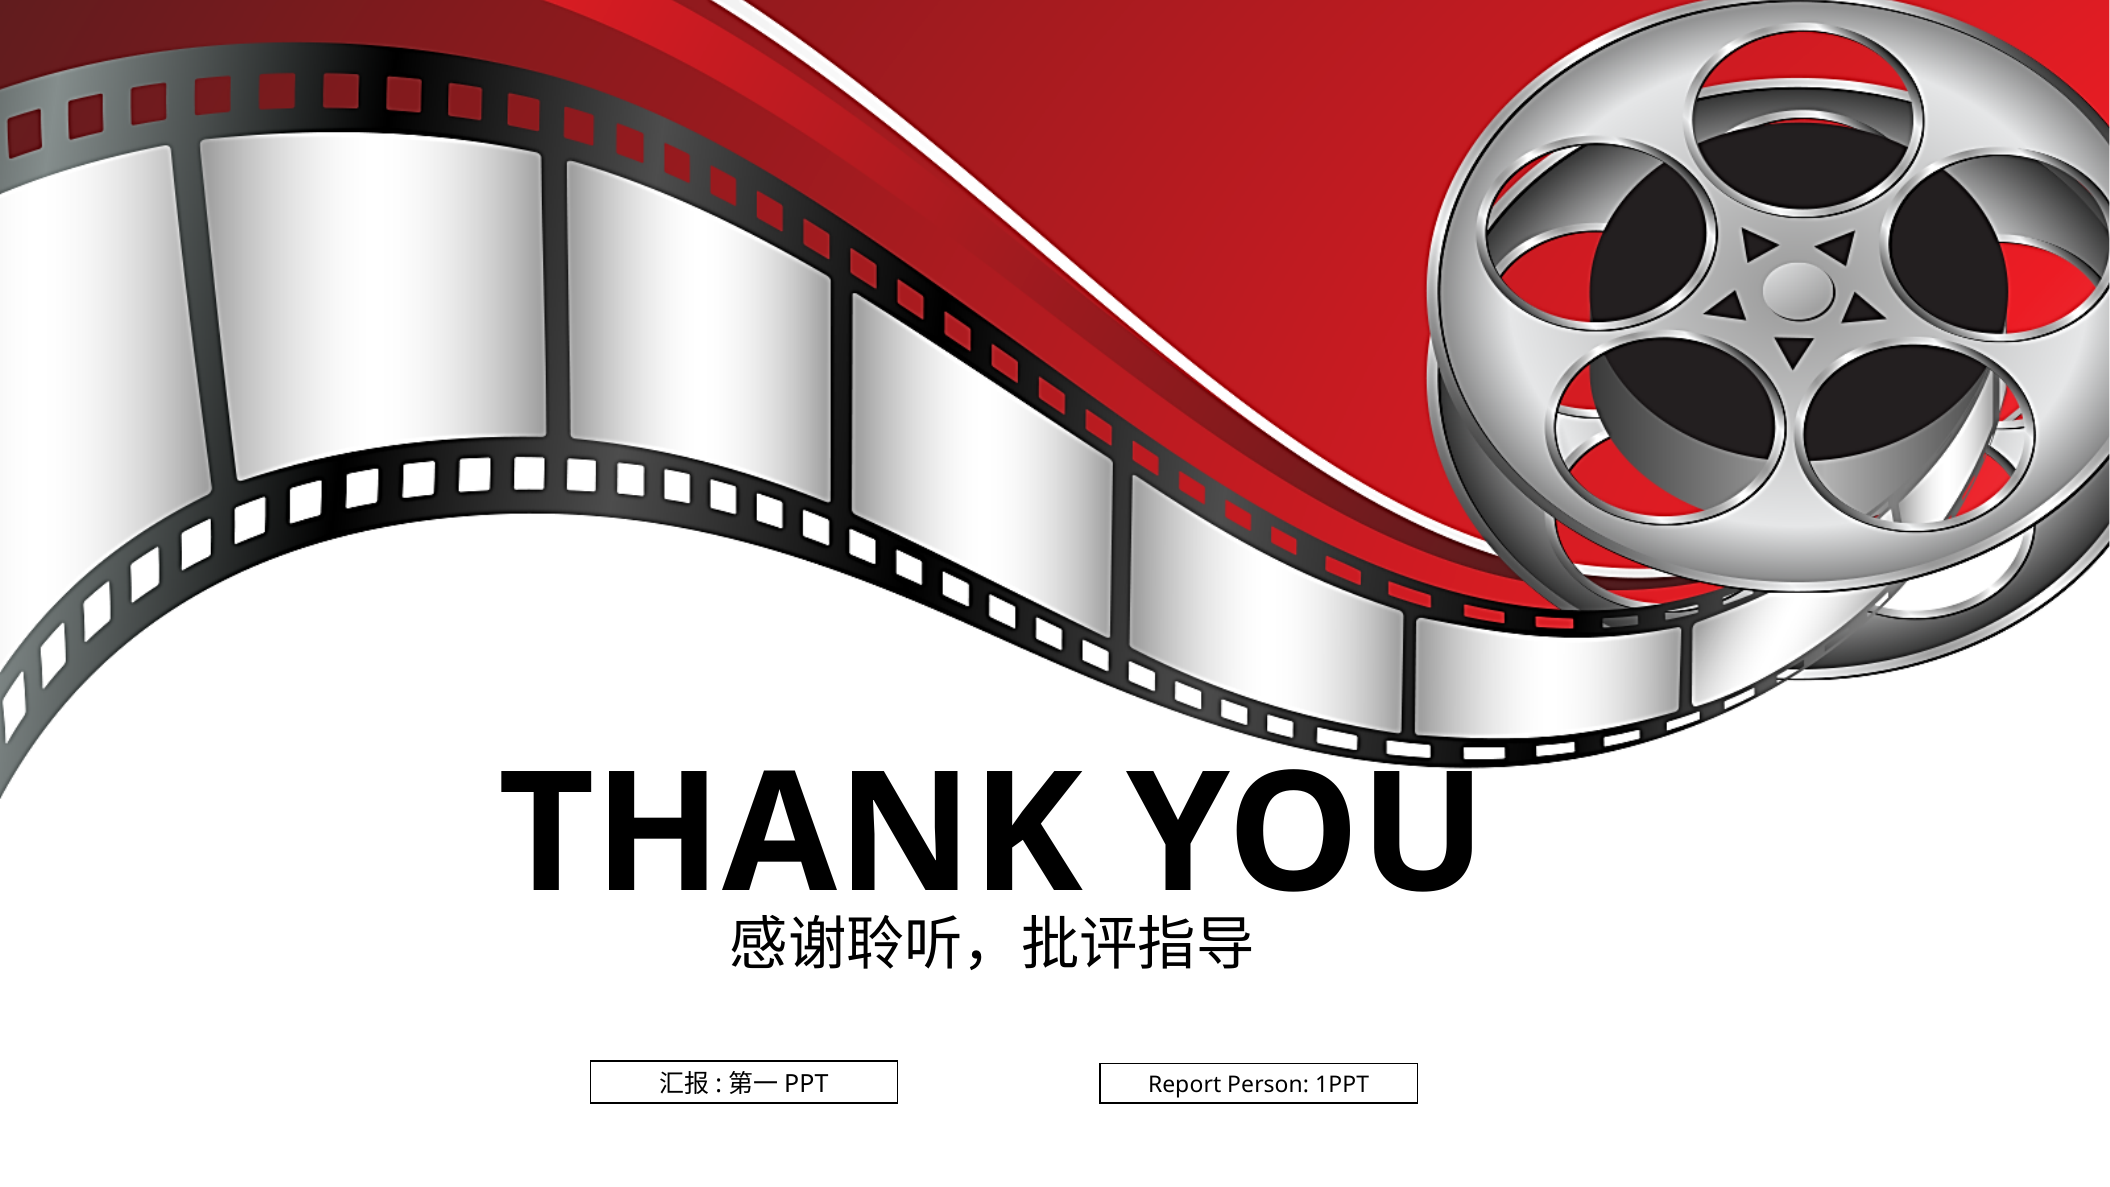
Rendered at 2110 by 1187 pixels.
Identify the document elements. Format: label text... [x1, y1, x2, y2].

text_box Report Person: 1PPT [1099, 1063, 1418, 1103]
text_box [0, 0, 2110, 1187]
text_box 感谢聆听，批评指导 [624, 905, 1360, 976]
text_box THANK YOU [459, 723, 1525, 924]
text_box 汇报:第一PPT [590, 1061, 898, 1103]
